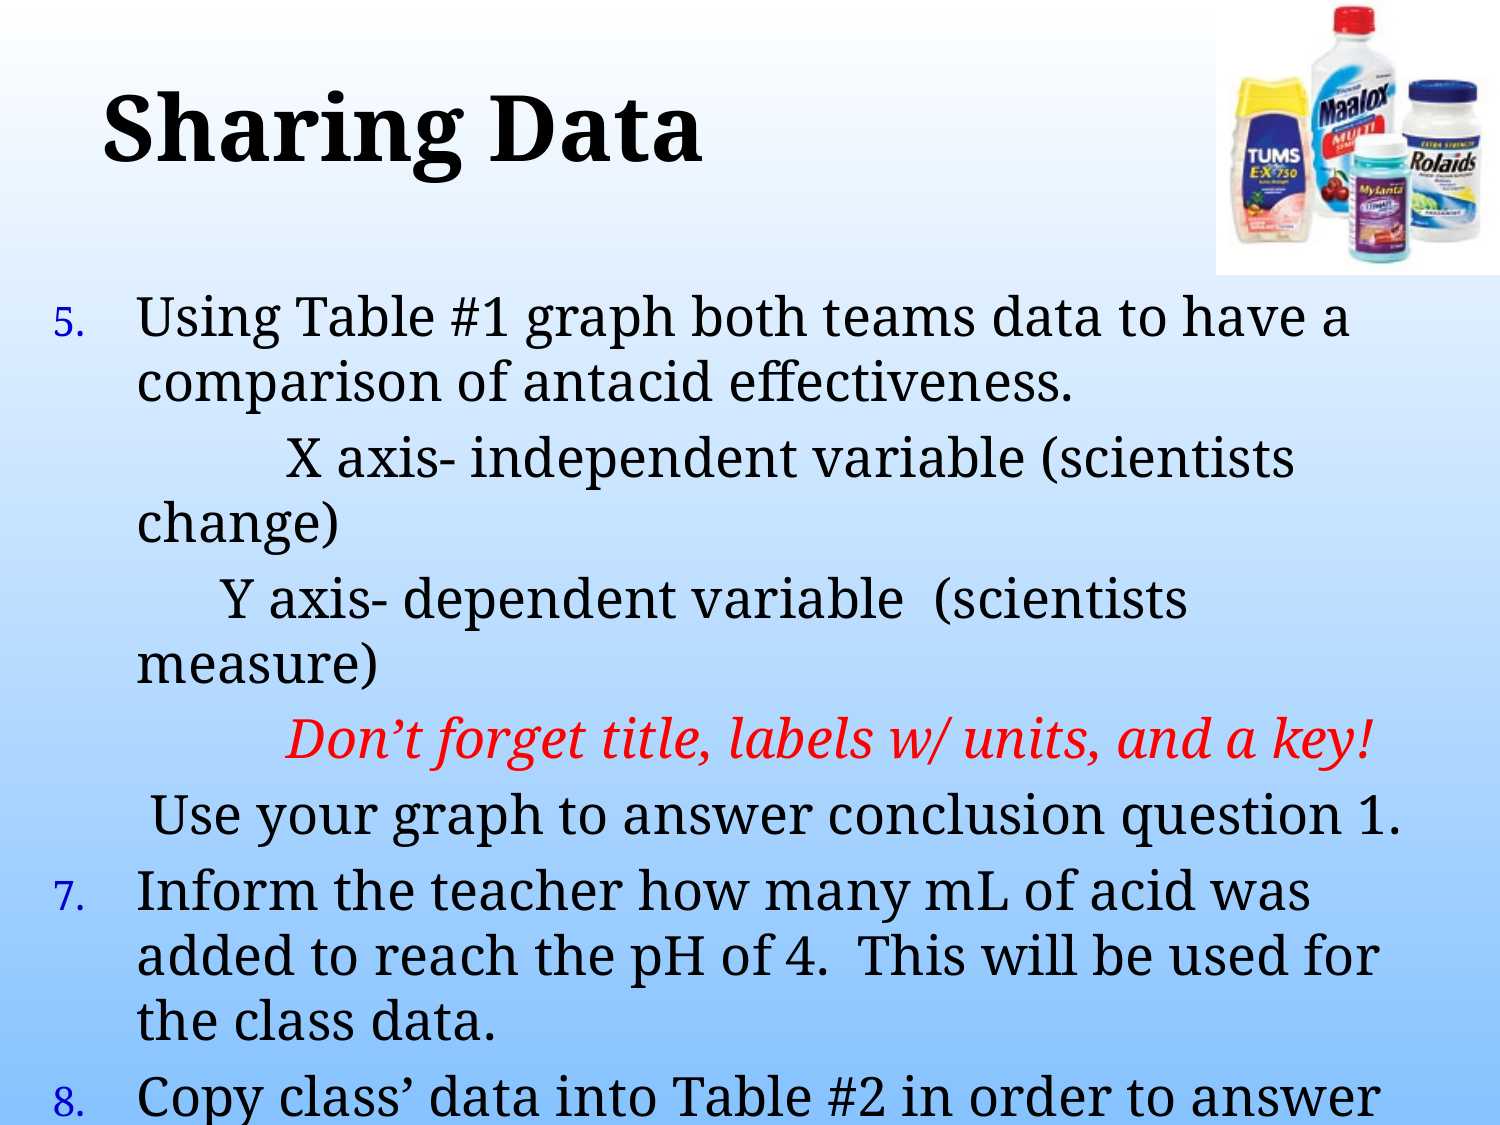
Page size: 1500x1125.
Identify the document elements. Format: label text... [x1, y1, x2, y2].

picture [1216, 0, 1500, 276]
title Sharing Data [87, 24, 1211, 226]
list Using Table #1 graph both teams data to have a comparison of antacid effectiveness. X axis- independent variable (scientists change) Y axis- dependent variable (scientists measure) Don’t forget title, labels w/ units, and a key! Use your graph to answer conclusion question 1. Inform the teacher how many mL of acid was added to reach the pH of 4. This will be used for the class data. Copy class’ data into Table #2 in order to answer conclusion question 2. [37, 274, 1451, 1076]
